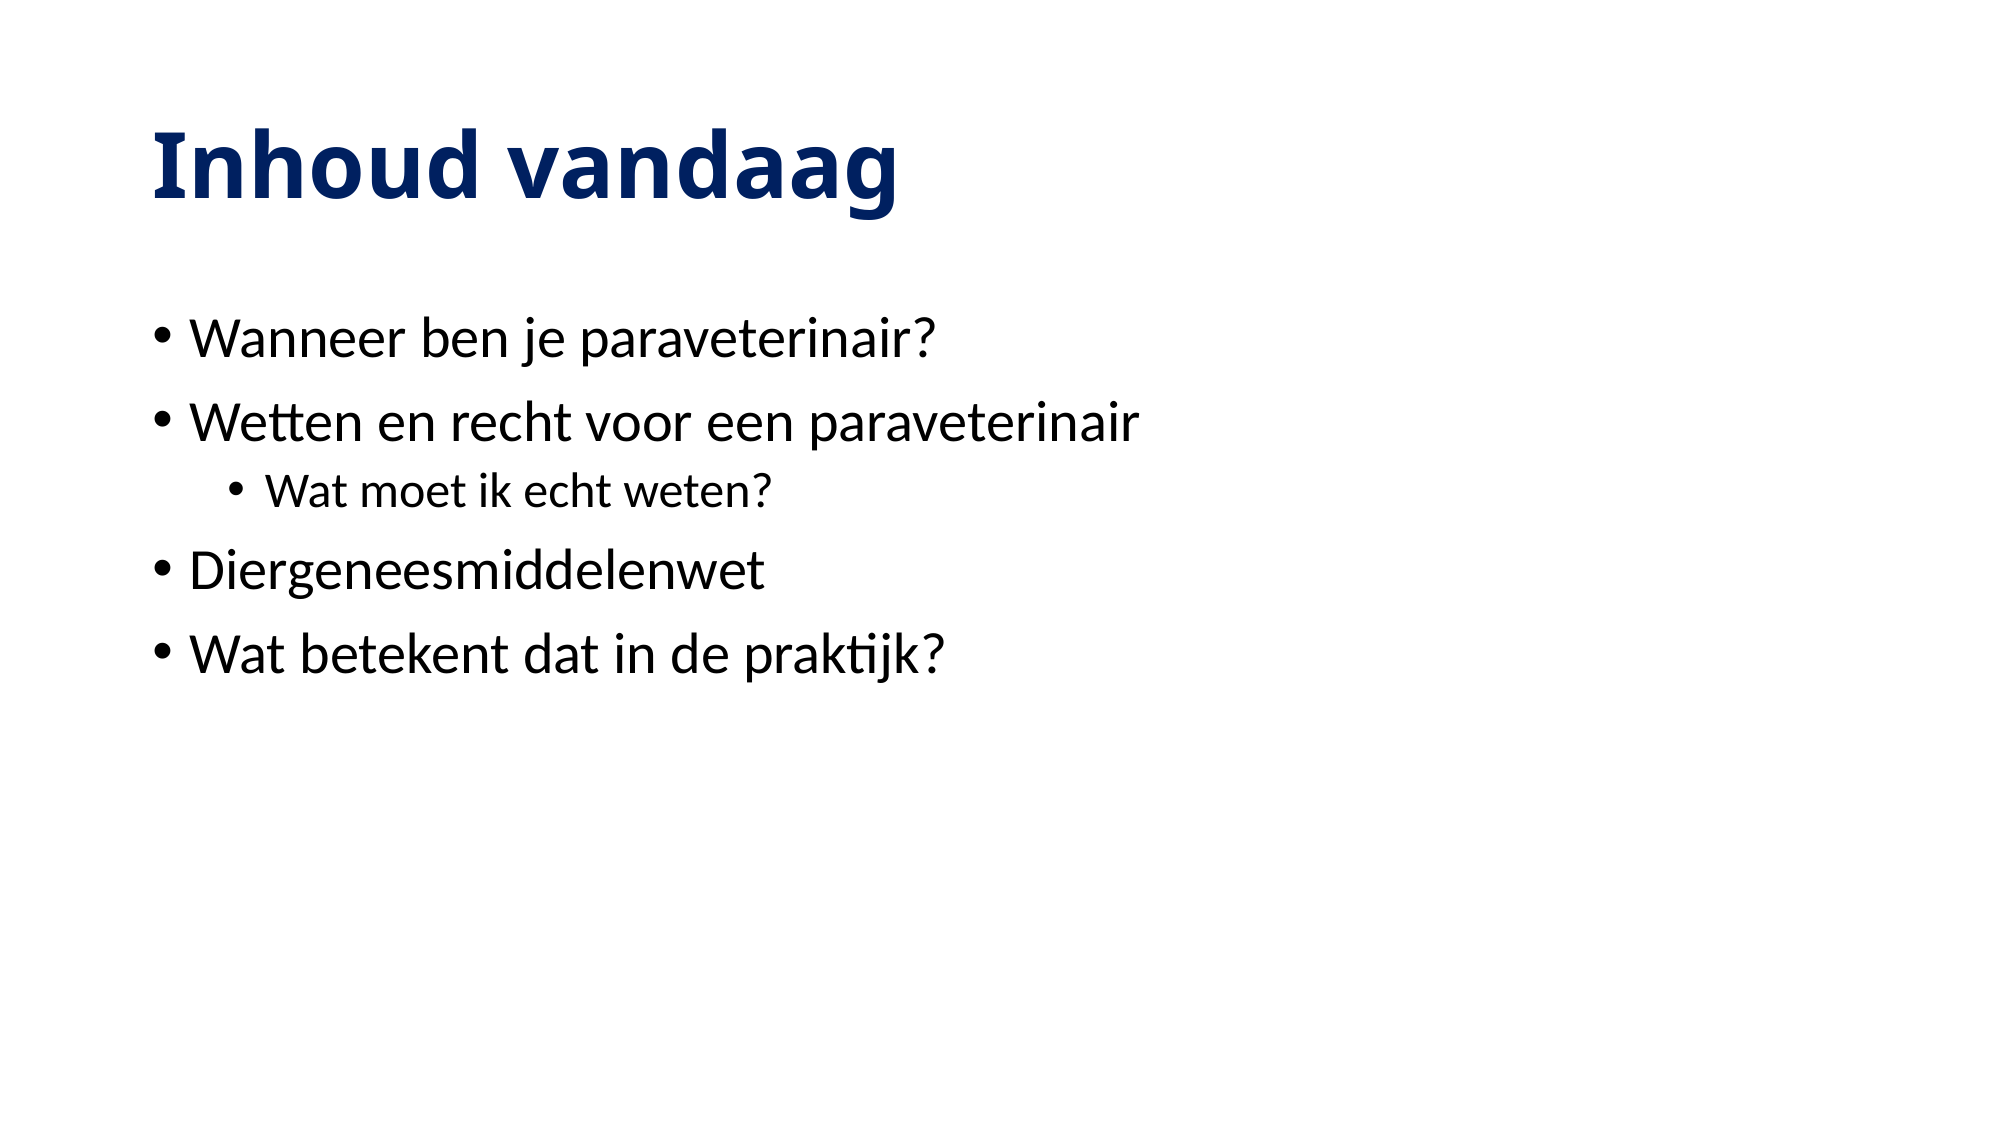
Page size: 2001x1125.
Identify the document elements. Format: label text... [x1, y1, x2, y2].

list Wanneer ben je paraveterinair? Wetten en recht voor een paraveterinair Wat moet ik echt weten? Diergeneesmiddelenwet Wat betekent dat in de praktijk? [137, 299, 1863, 1014]
title Inhoud vandaag [137, 59, 1863, 278]
